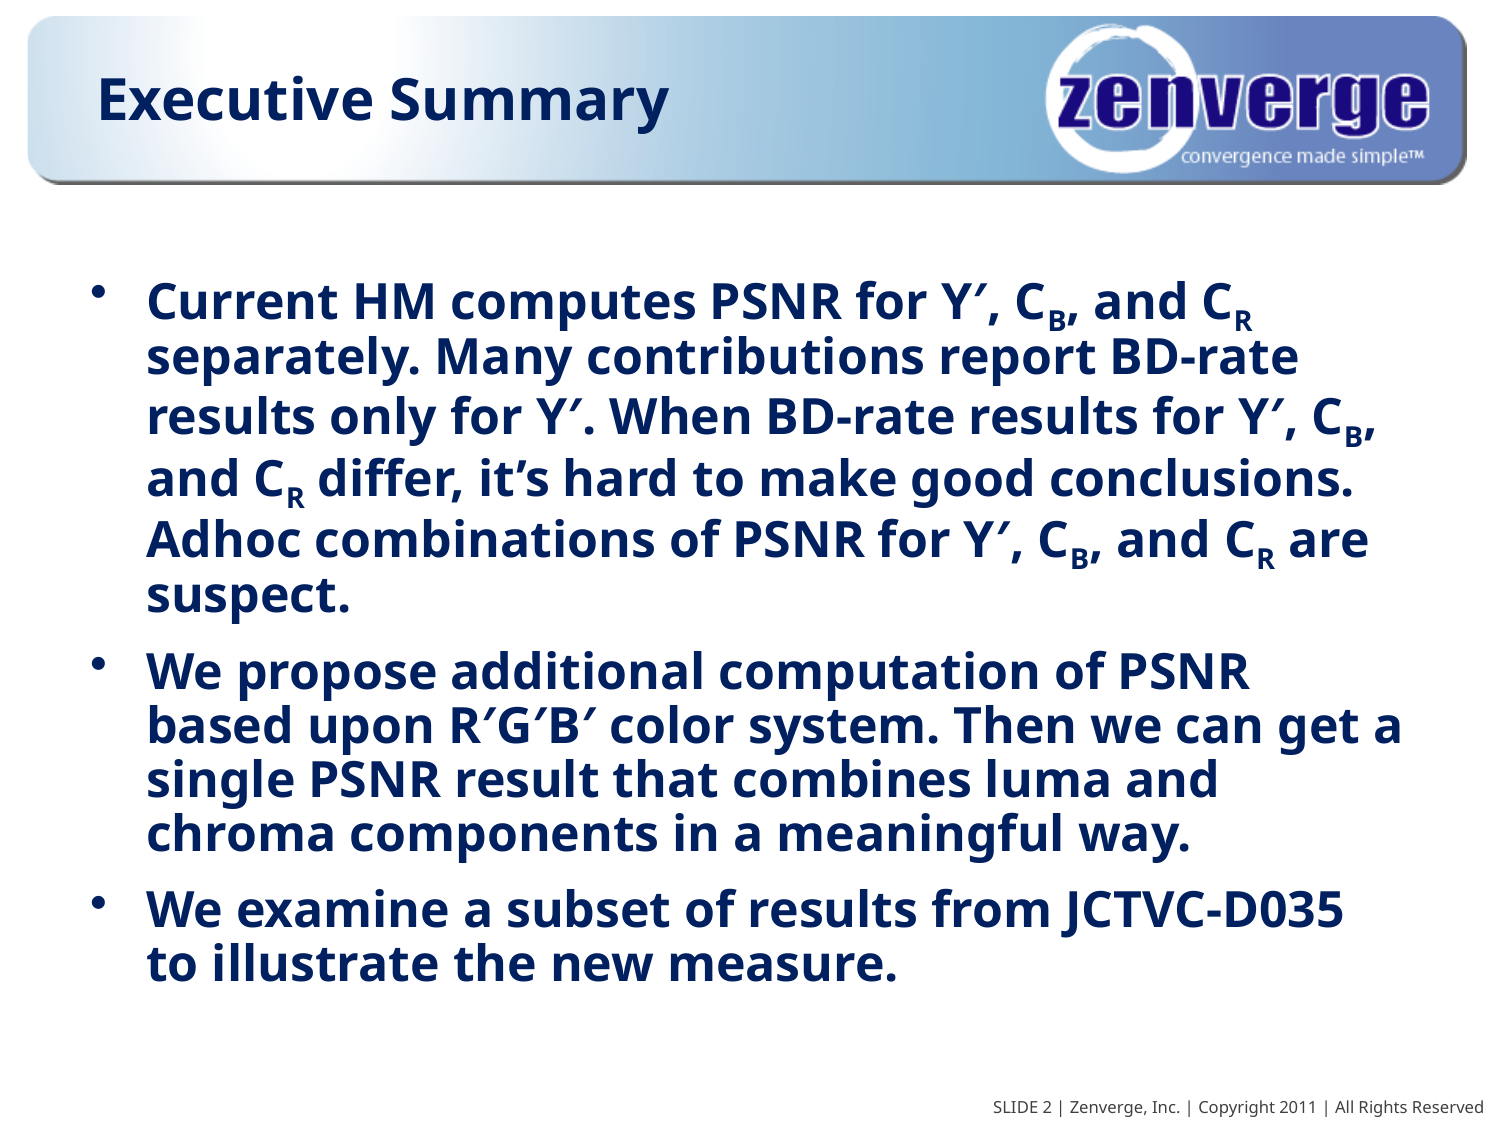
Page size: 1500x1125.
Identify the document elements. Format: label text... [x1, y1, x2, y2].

picture [27, 16, 1467, 185]
list Current HM computes PSNR for Y′, CB, and CR separately. Many contributions report BD-rate results only for Y′. When BD-rate results for Y′, CB, and CR differ, it’s hard to make good conclusions. Adhoc combinations of PSNR for Y′, CB, and CR are suspect. We propose additional computation of PSNR based upon R′G′B′ color system. Then we can get a single PSNR result that combines luma and chroma components in a meaningful way. We examine a subset of results from JCTVC-D035 to illustrate the new measure. [74, 262, 1426, 1006]
title Executive Summary [80, 25, 989, 169]
